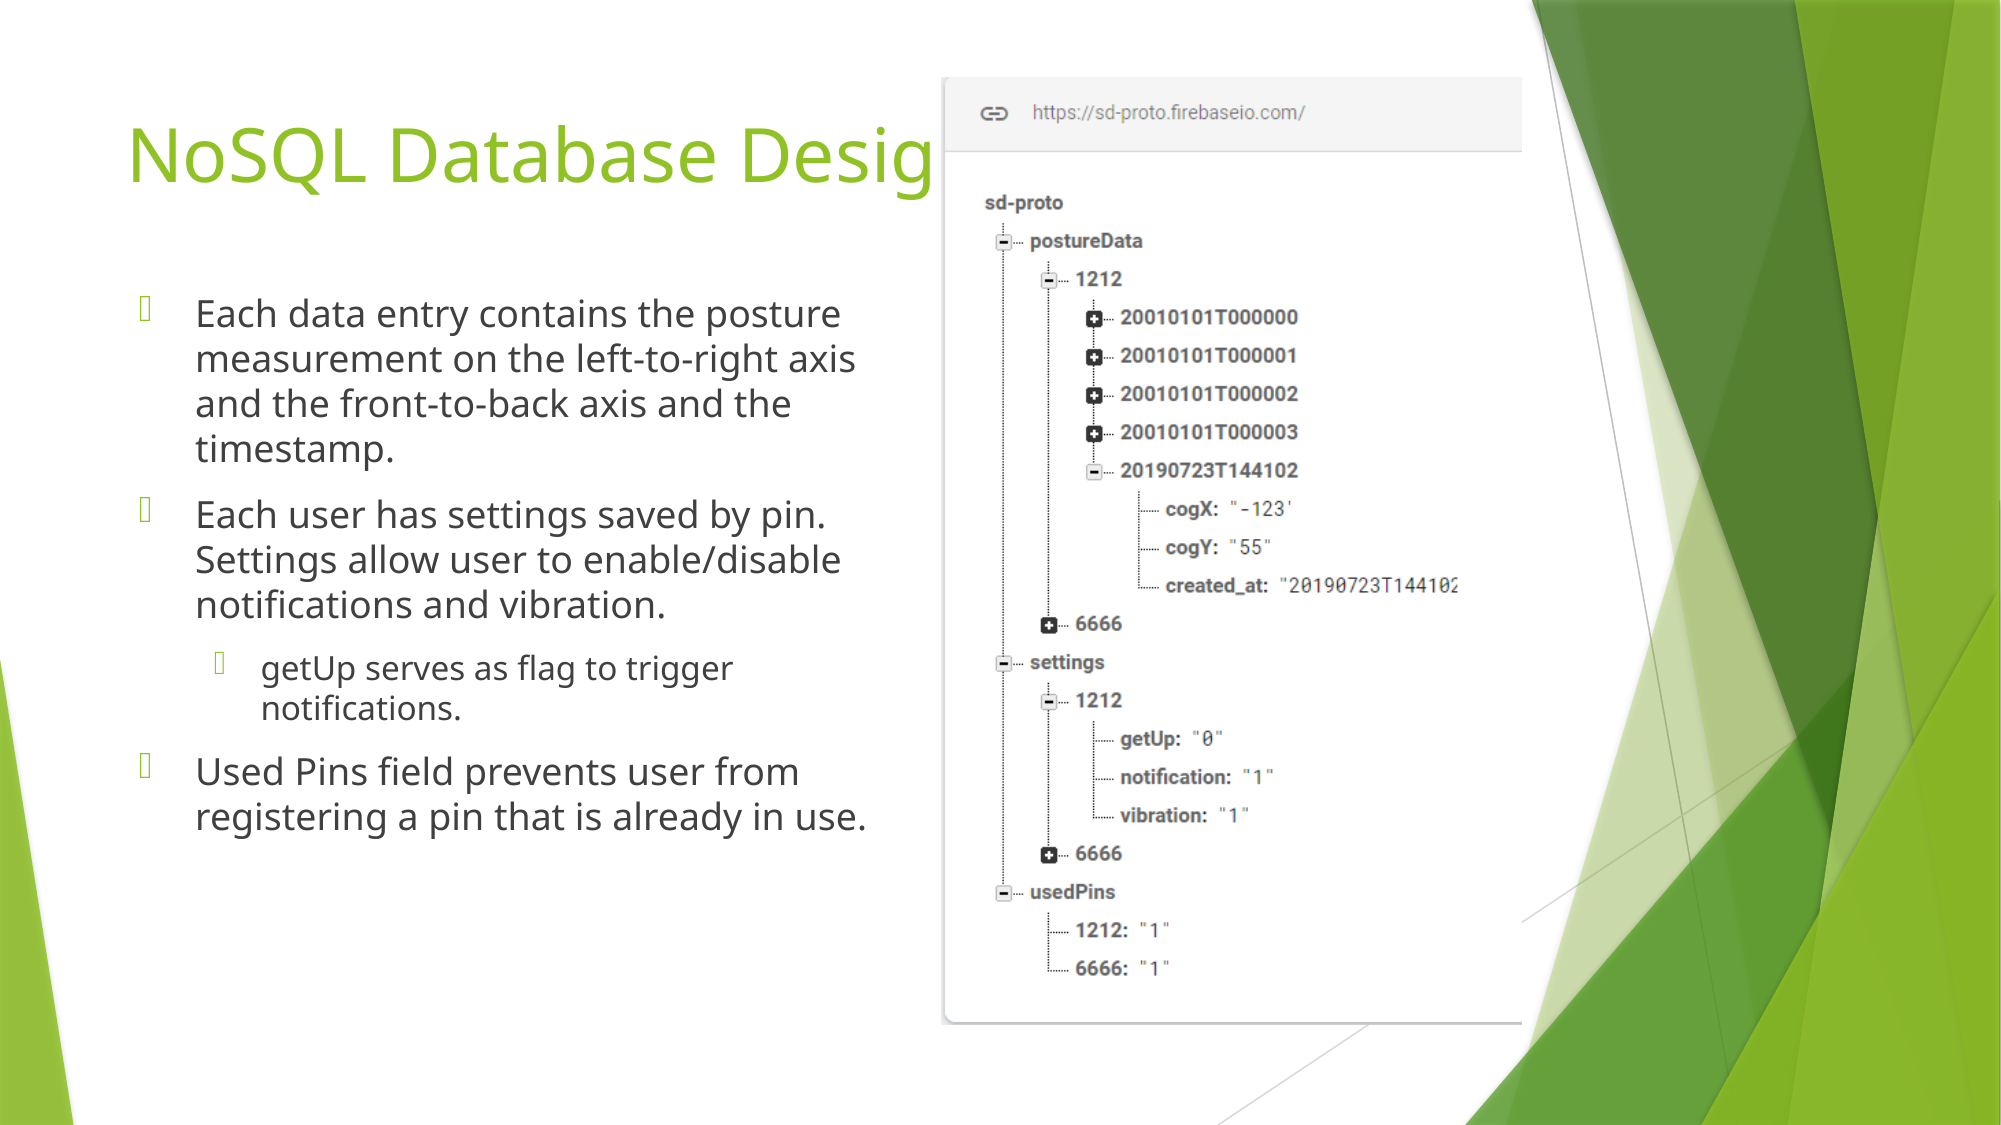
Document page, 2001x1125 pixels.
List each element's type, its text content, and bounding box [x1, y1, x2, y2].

picture [940, 76, 1522, 1026]
title NoSQL Database Design [111, 99, 936, 317]
text_box Each data entry contains the posture measurement on the left-to-right axis and the front-to-back axis and the timestamp. Each user has settings saved by pin. Settings allow user to enable/disable notifications and vibration. getUp serves as flag to trigger notifications. Used Pins field prevents user from registering a pin that is already in use. [123, 282, 928, 1087]
